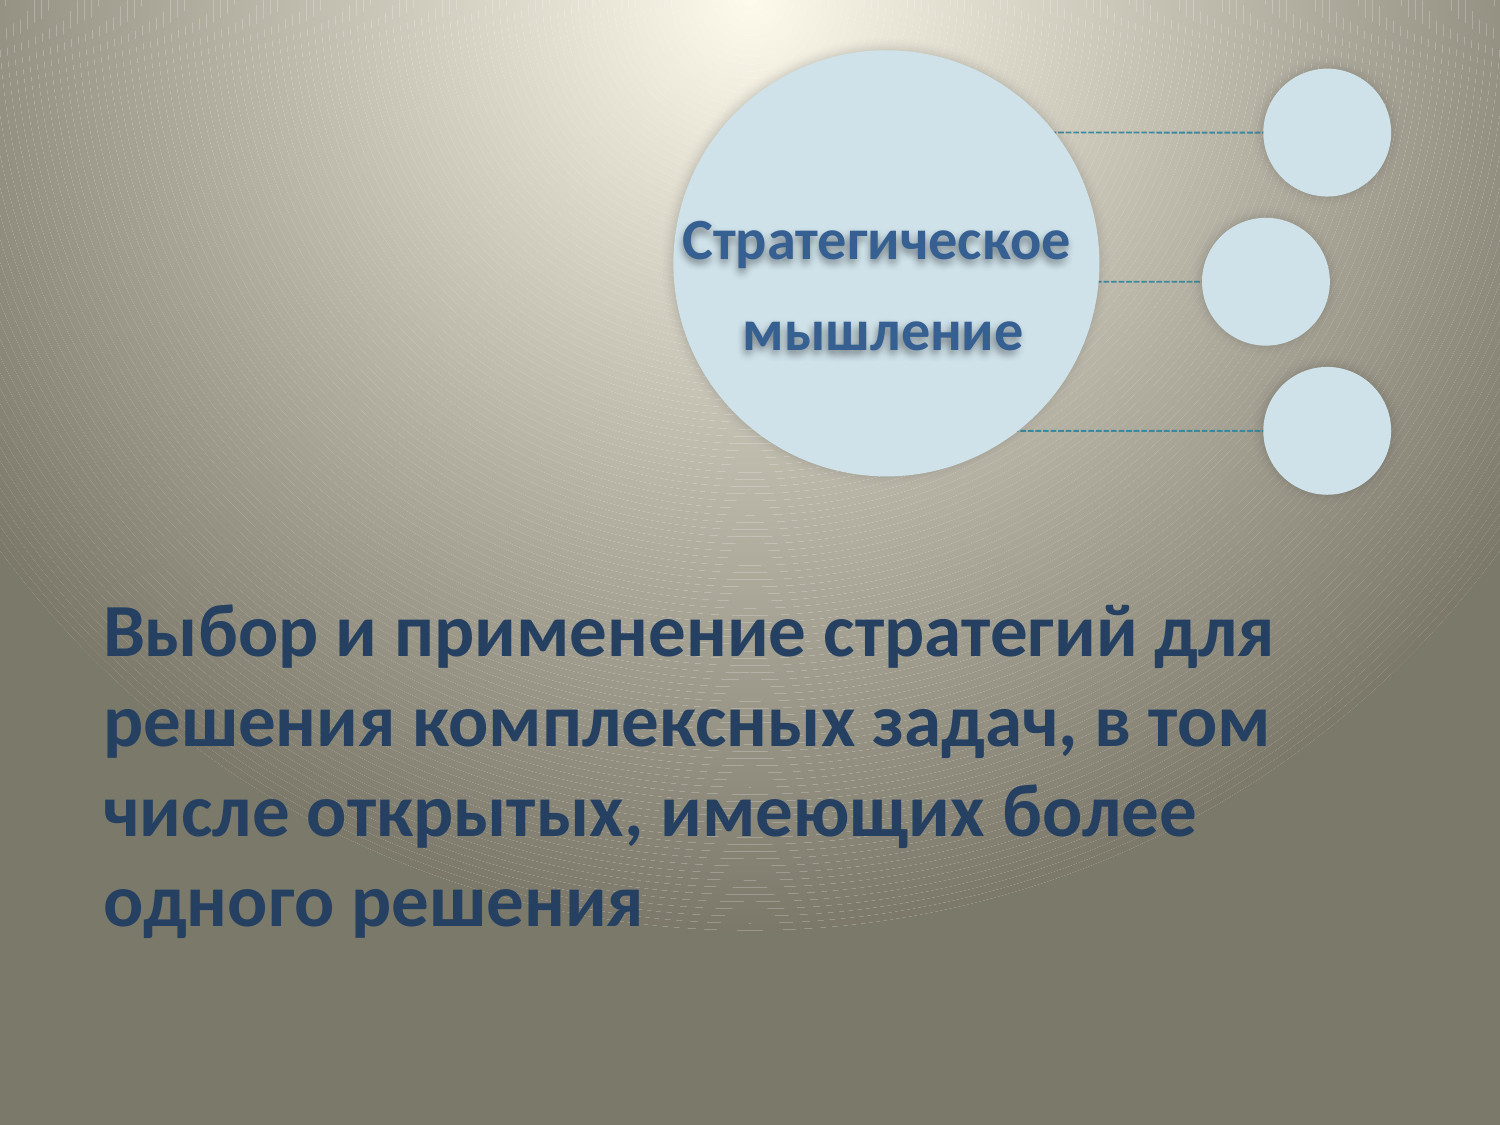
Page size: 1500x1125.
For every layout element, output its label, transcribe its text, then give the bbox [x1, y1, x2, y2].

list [619, 30, 1473, 533]
text_box Выбор и применение стратегий для решения комплексных задач, в том числе открытых, имеющих более одного решения [88, 574, 1294, 949]
